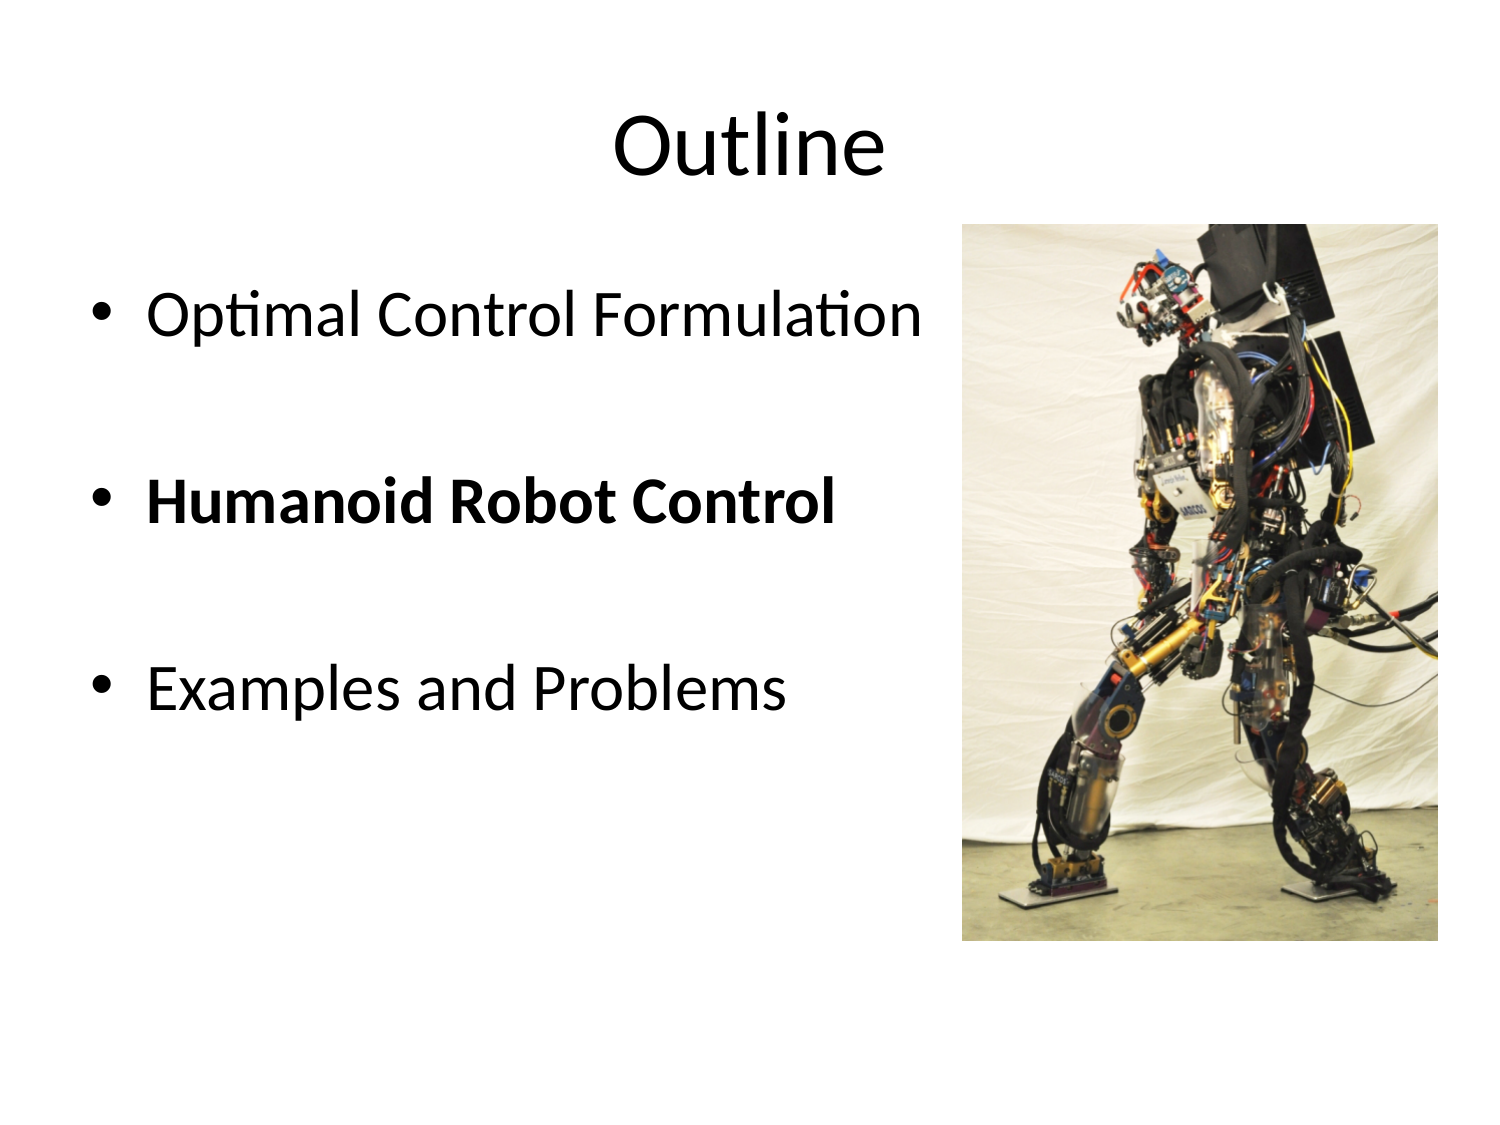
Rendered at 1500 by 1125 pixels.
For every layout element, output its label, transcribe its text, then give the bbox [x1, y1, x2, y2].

picture [962, 224, 1438, 941]
list Optimal Control Formulation Humanoid Robot Control Examples and Problems [75, 262, 1425, 1005]
title Outline [75, 45, 1425, 233]
